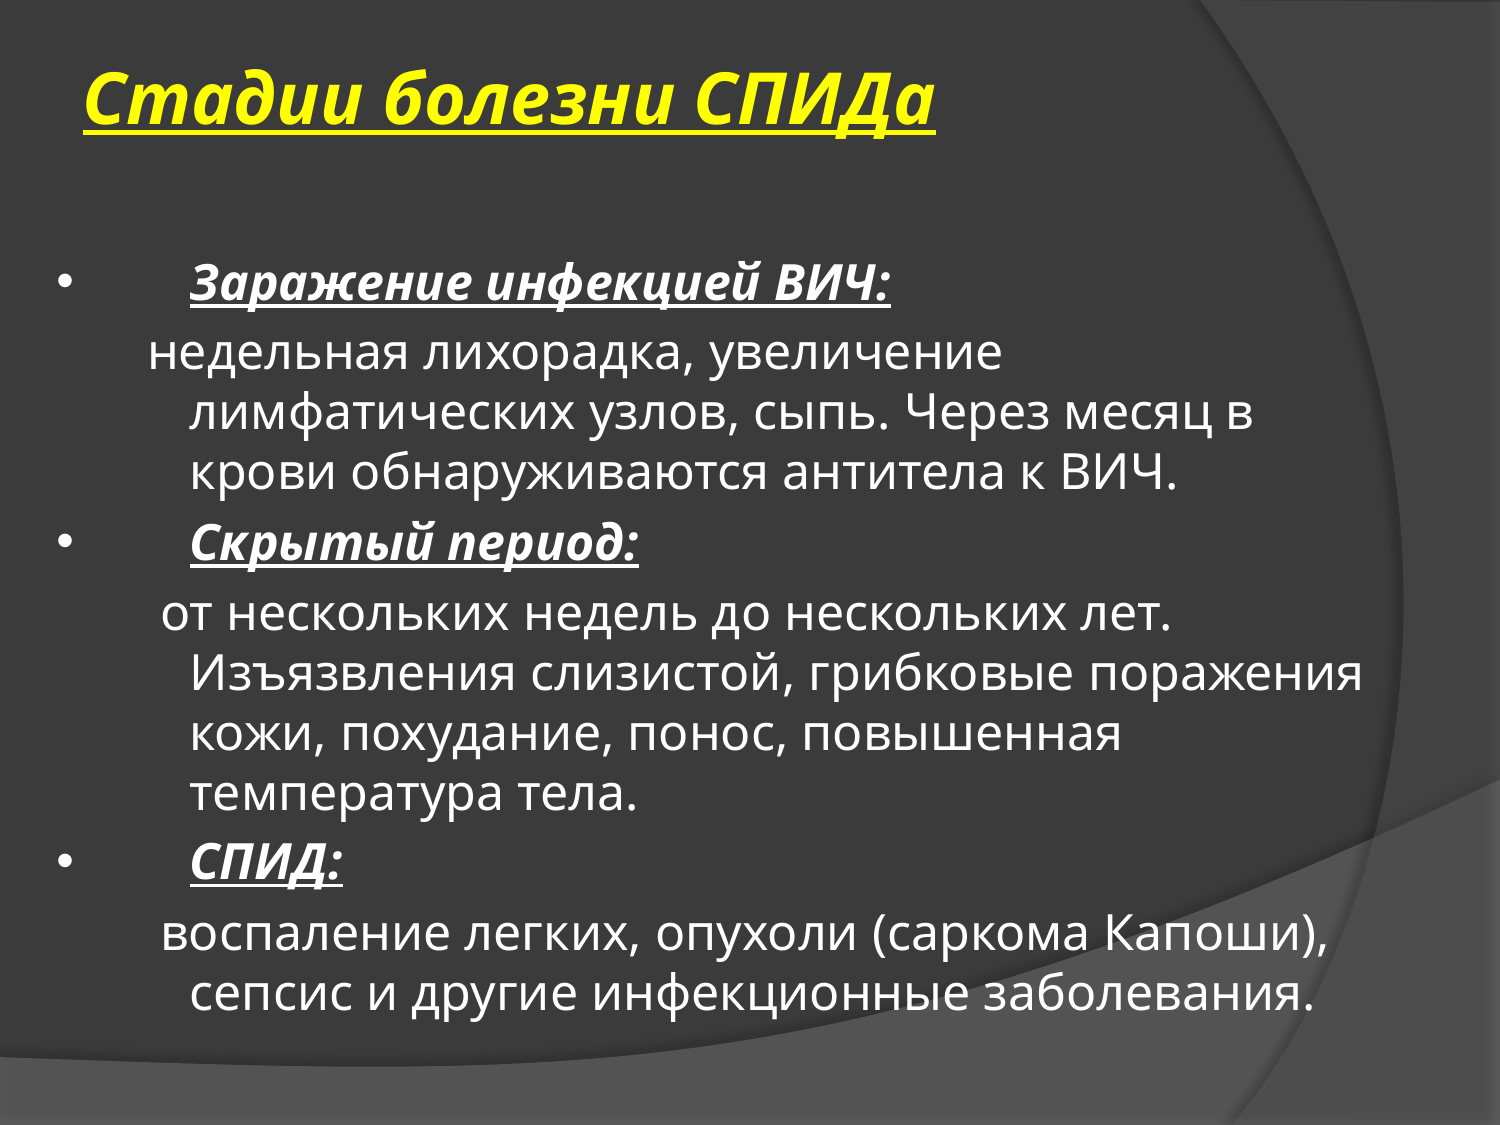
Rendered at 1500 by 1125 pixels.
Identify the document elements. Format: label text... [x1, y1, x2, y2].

text_box Заражение инфекцией ВИЧ: недельная лихорадка, увеличение лимфатических узлов, сыпь. Через месяц в крови обнаруживаются антитела к ВИЧ. Скрытый период: от нескольких недель до нескольких лет. Изъязвления слизистой, грибковые поражения кожи, похудание, понос, повышенная температура тела. СПИД: воспаление легких, опухоли (саркома Капоши), сепсис и другие инфекционные заболевания. [41, 172, 1391, 1083]
title Стадии болезни СПИДа [75, 45, 1300, 172]
